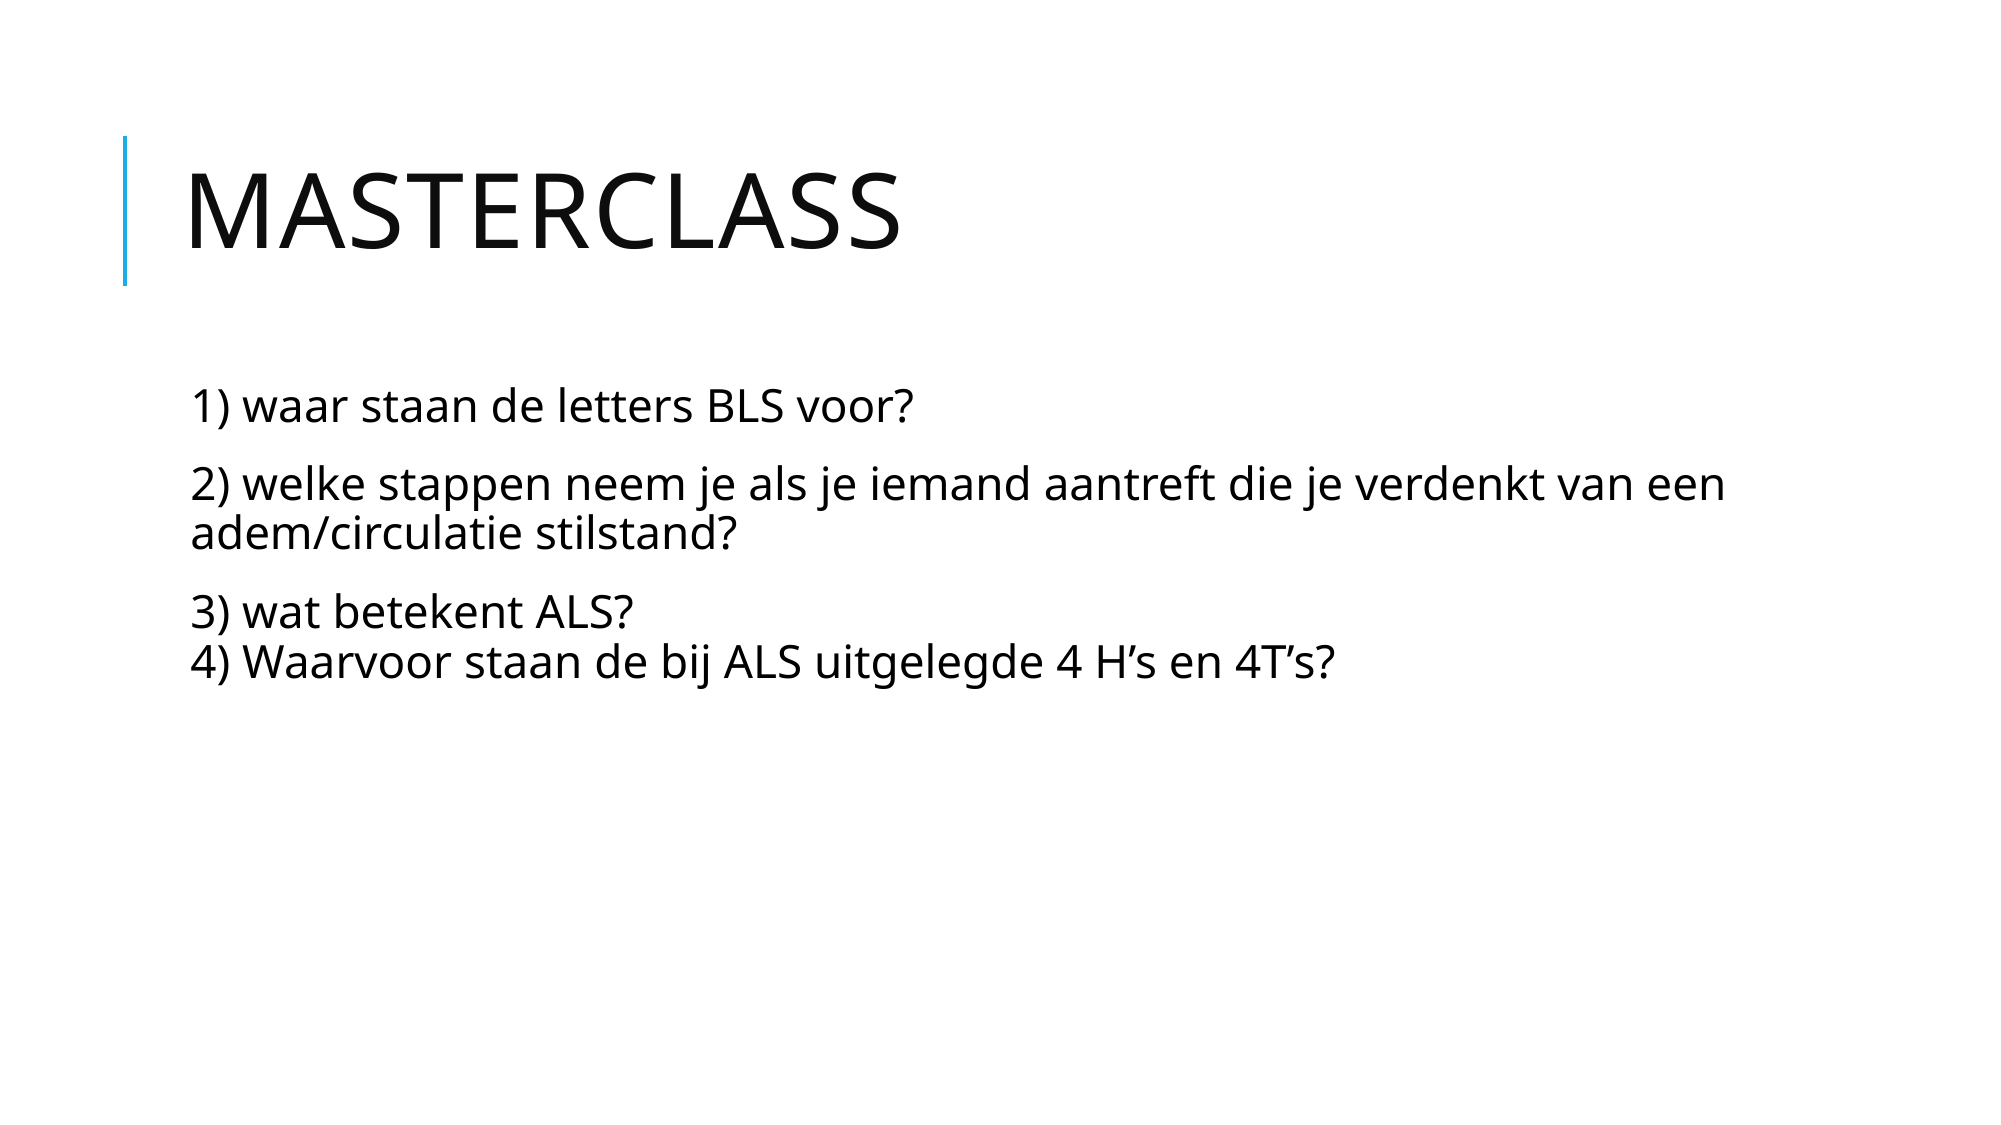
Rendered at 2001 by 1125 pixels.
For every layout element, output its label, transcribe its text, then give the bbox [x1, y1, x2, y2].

list 1) waar staan de letters BLS voor? 2) welke stappen neem je als je iemand aantreft die je verdenkt van een adem/circulatie stilstand? 3) wat betekent ALS? 4) Waarvoor staan de bij ALS uitgelegde 4 H’s en 4T’s? [168, 375, 1763, 1035]
title masterclass [168, 96, 1763, 342]
